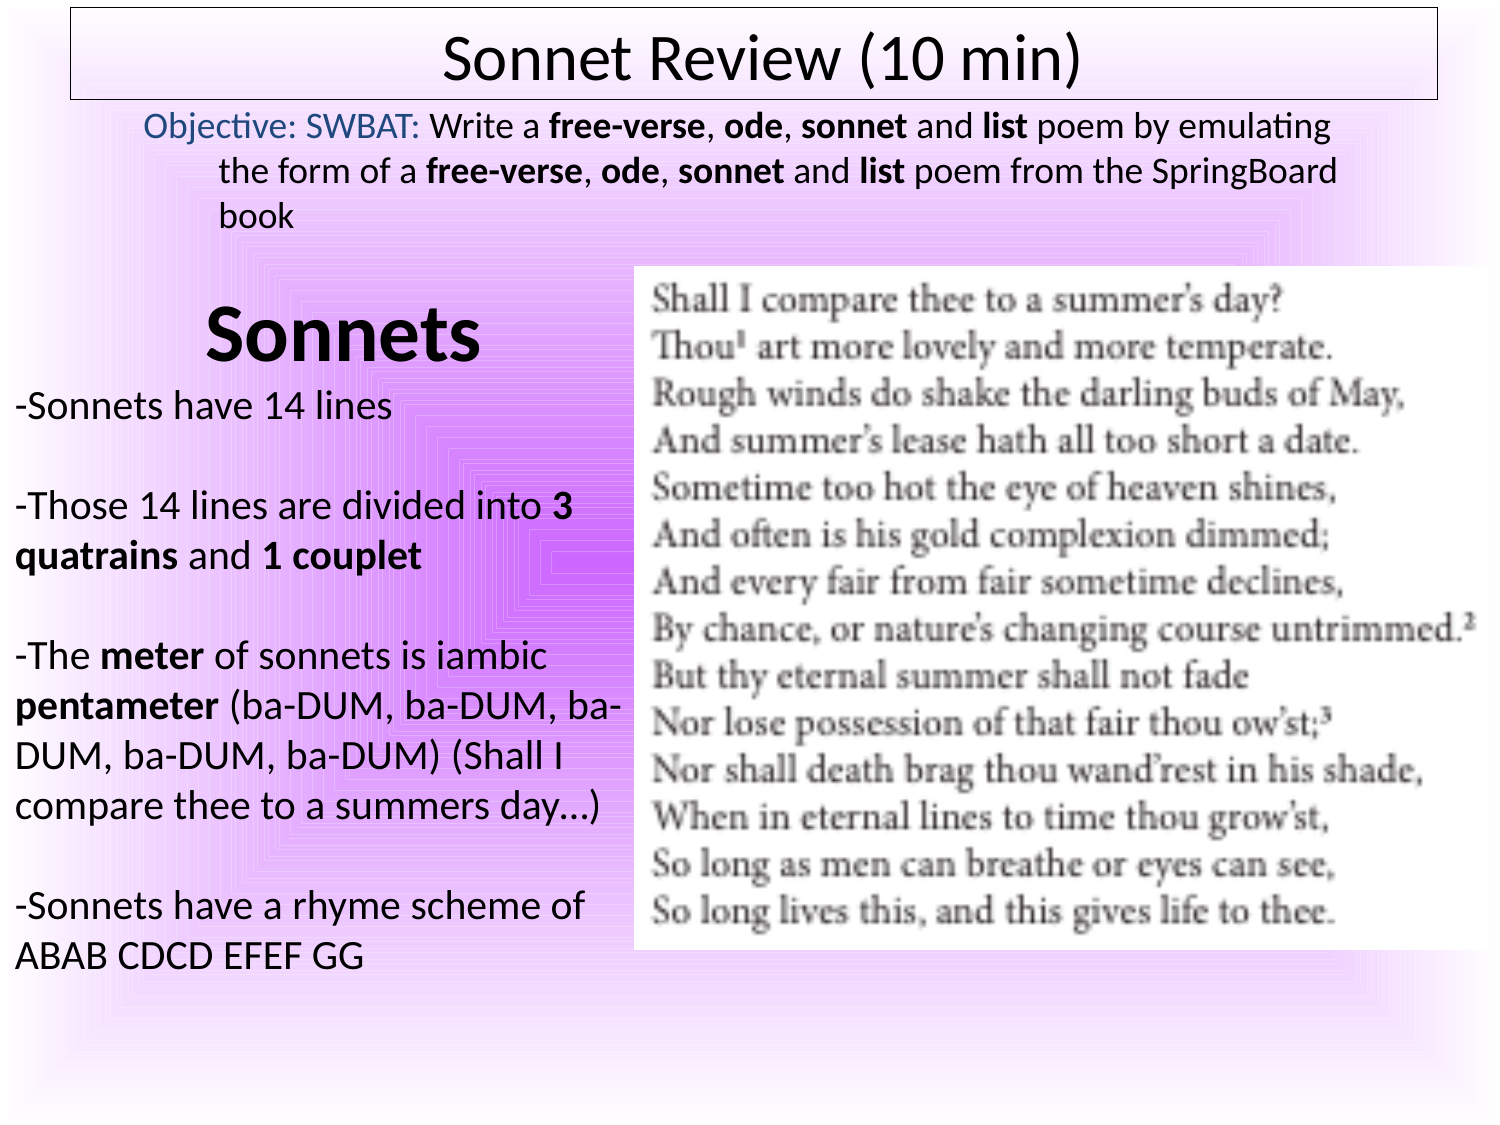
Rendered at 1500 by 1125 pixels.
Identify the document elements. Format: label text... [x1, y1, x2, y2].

title Sonnet Review (10 min) [70, 7, 1438, 100]
text_box Objective: SWBAT: Write a free-verse, ode, sonnet and list poem by emulating the form of a free-verse, ode, sonnet and list poem from the SpringBoard book [24, 93, 1367, 270]
text_box Sonnets -Sonnets have 14 lines -Those 14 lines are divided into 3 quatrains and 1 couplet -The meter of sonnets is iambic pentameter (ba-DUM, ba-DUM, ba-DUM, ba-DUM, ba-DUM) (Shall I compare thee to a summers day…) -Sonnets have a rhyme scheme of ABAB CDCD EFEF GG [0, 270, 688, 1036]
picture [633, 266, 1488, 951]
